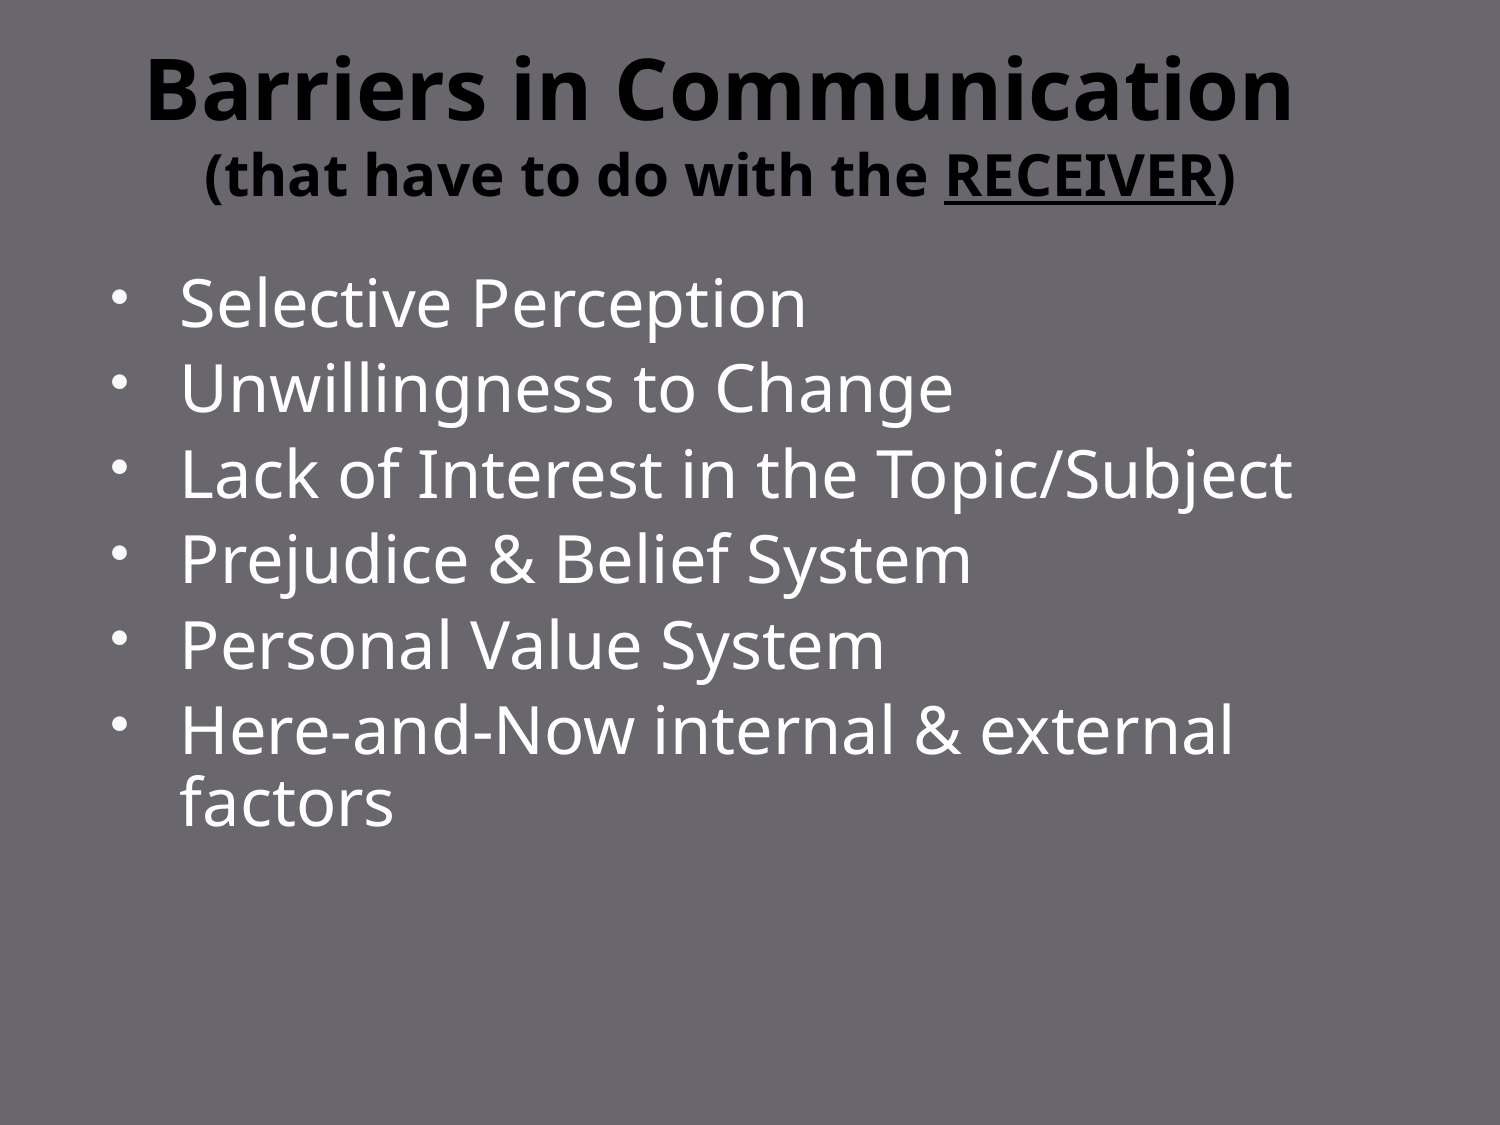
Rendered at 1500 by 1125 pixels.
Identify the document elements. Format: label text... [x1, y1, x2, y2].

list Selective Perception Unwillingness to Change Lack of Interest in the Topic/Subject Prejudice & Belief System Personal Value System Here-and-Now internal & external factors [75, 262, 1425, 1035]
title Barriers in Communication (that have to do with the RECEIVER) [17, 19, 1424, 224]
